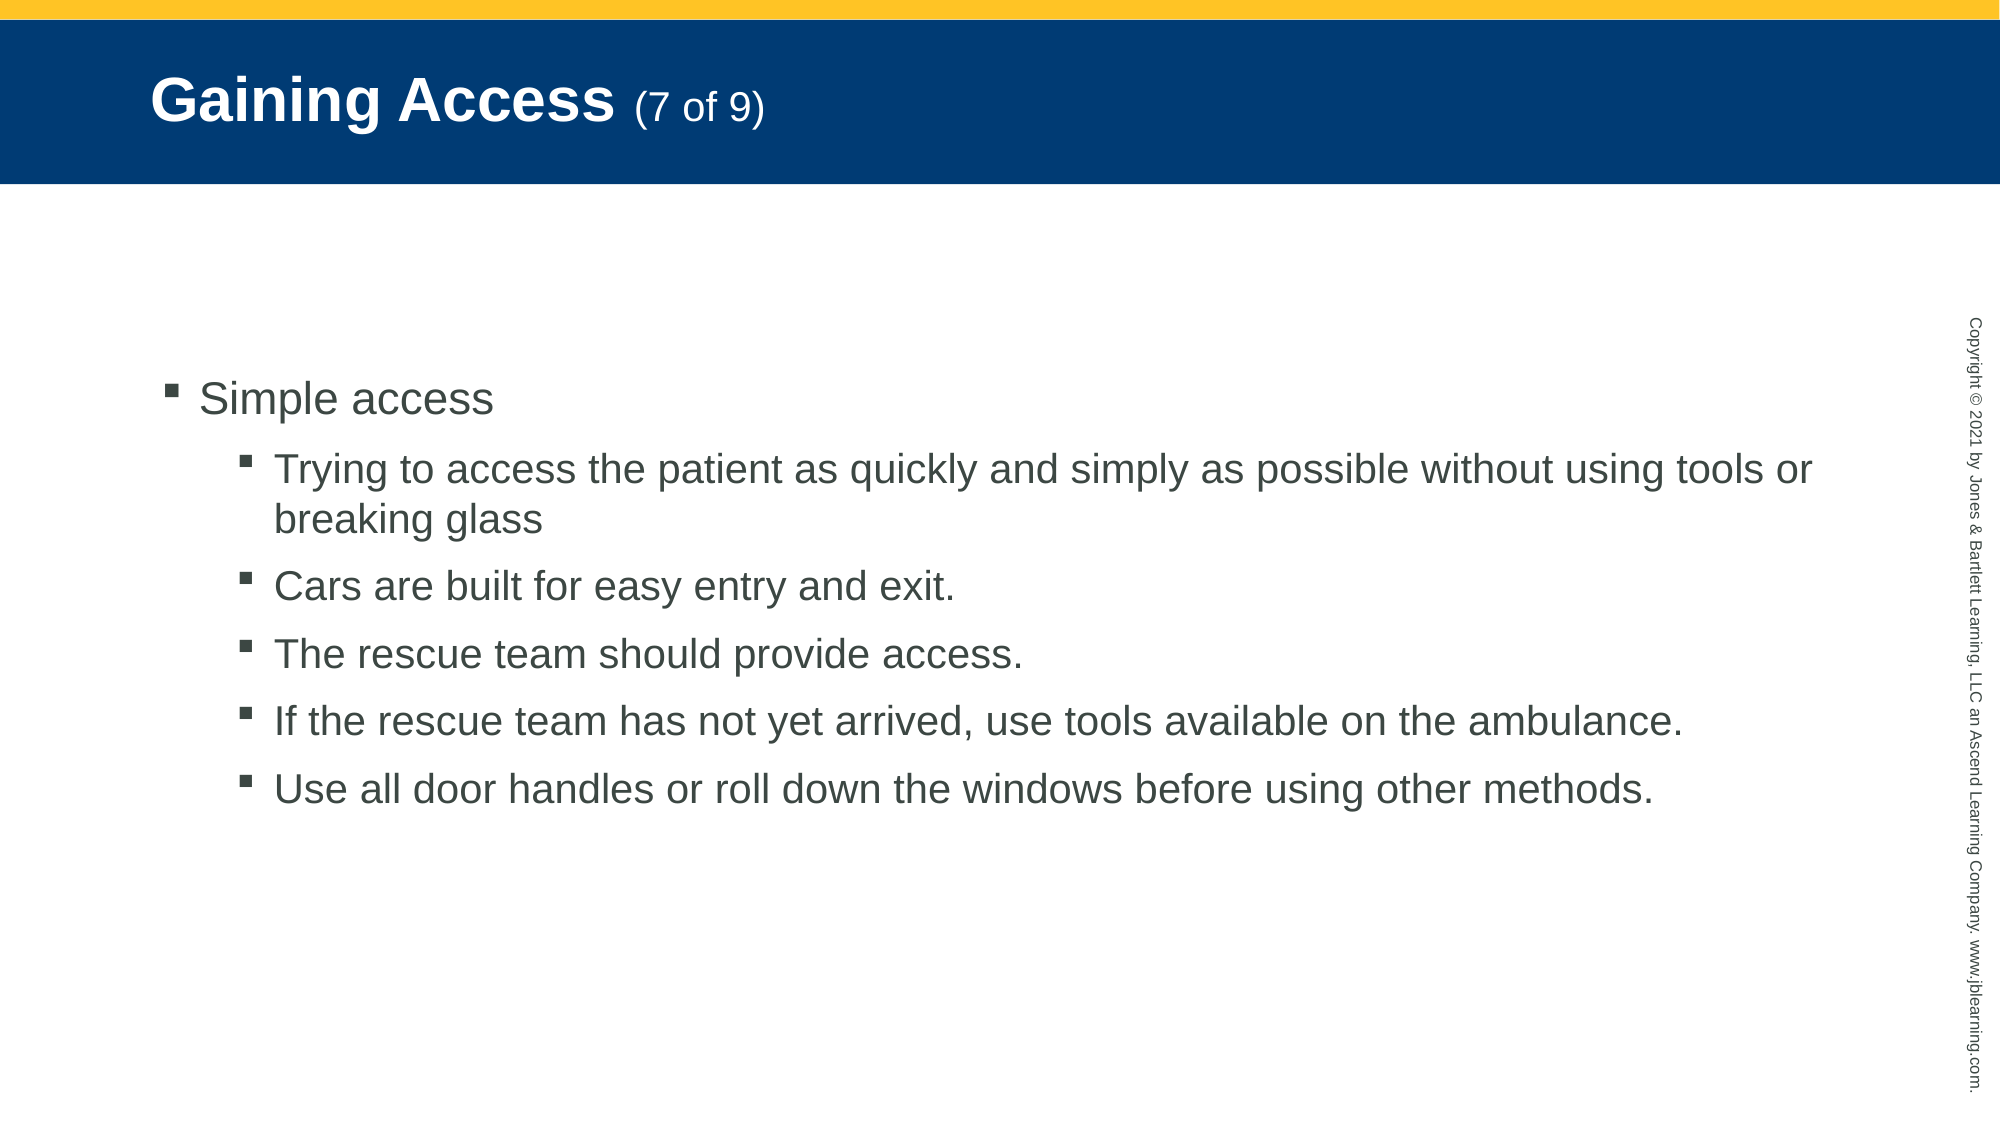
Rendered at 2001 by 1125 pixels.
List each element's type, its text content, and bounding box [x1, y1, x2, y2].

title Gaining Access (7 of 9) [0, 19, 2000, 185]
list Simple access Trying to access the patient as quickly and simply as possible without using tools or breaking glass Cars are built for easy entry and exit. The rescue team should provide access. If the rescue team has not yet arrived, use tools available on the ambulance. Use all door handles or roll down the windows before using other methods. [146, 361, 1859, 1016]
